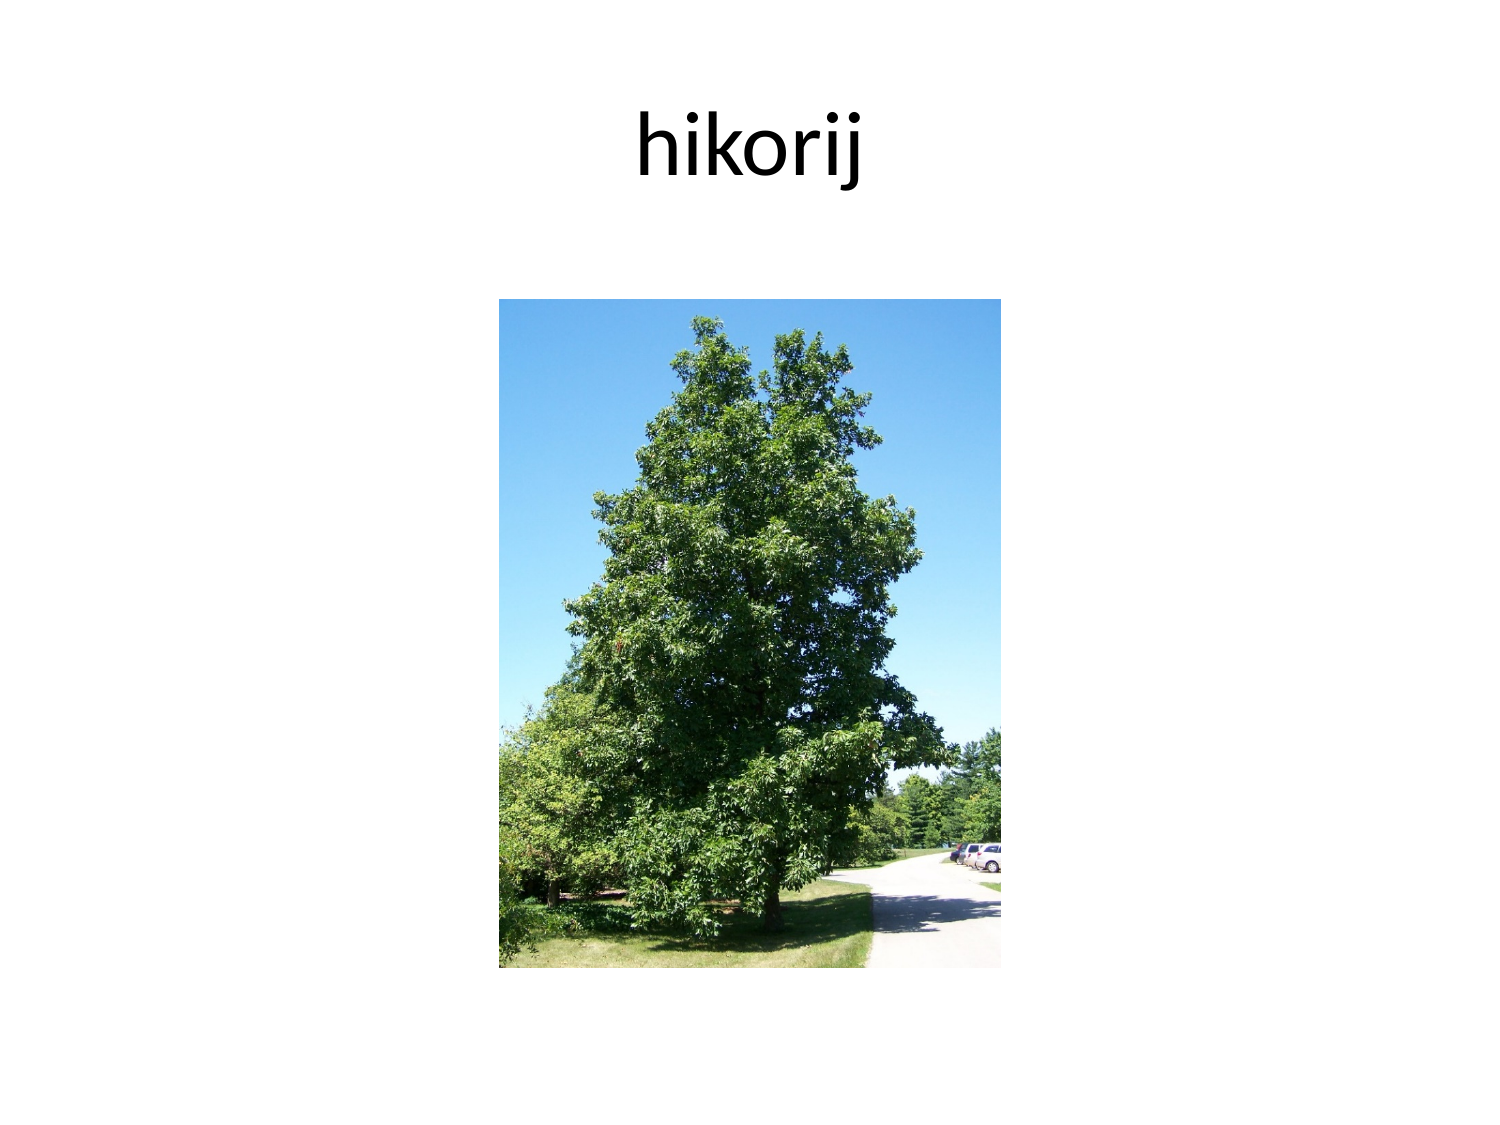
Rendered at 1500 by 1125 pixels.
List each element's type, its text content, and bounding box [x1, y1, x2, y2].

title hikorij [75, 45, 1425, 233]
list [499, 299, 1001, 968]
